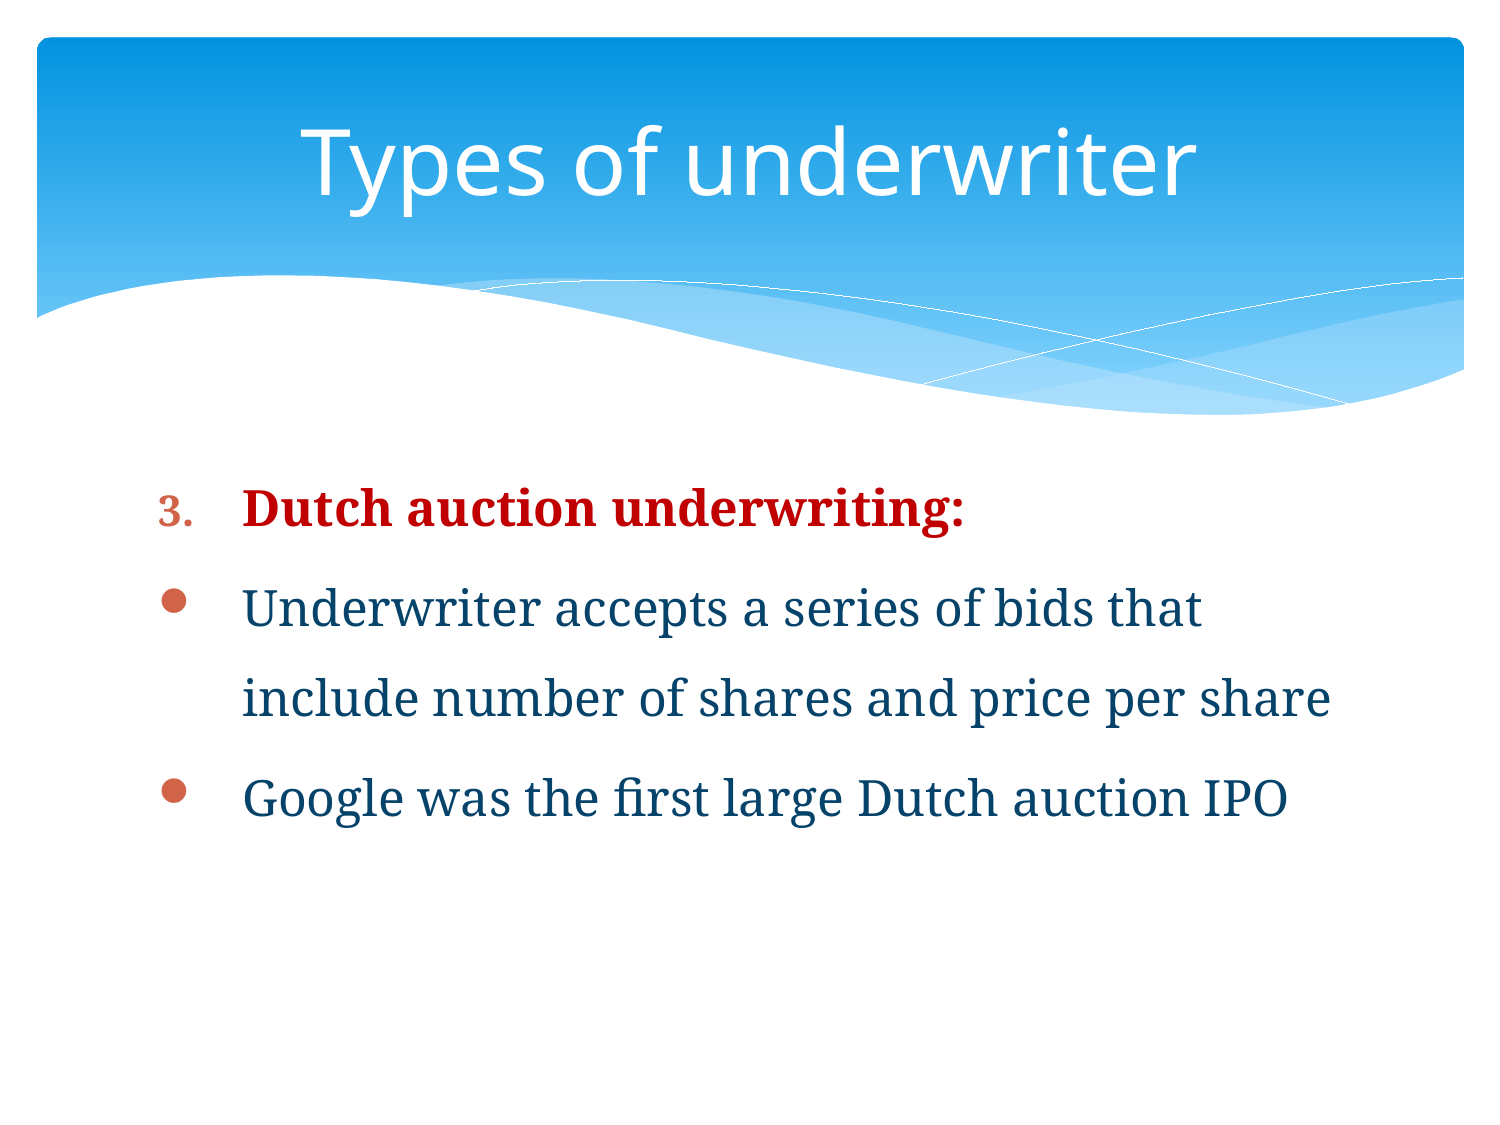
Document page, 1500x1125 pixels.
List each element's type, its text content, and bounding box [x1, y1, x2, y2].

title Types of underwriter [75, 55, 1425, 261]
list Dutch auction underwriting: Underwriter accepts a series of bids that include number of shares and price per share Google was the first large Dutch auction IPO [143, 438, 1359, 1005]
